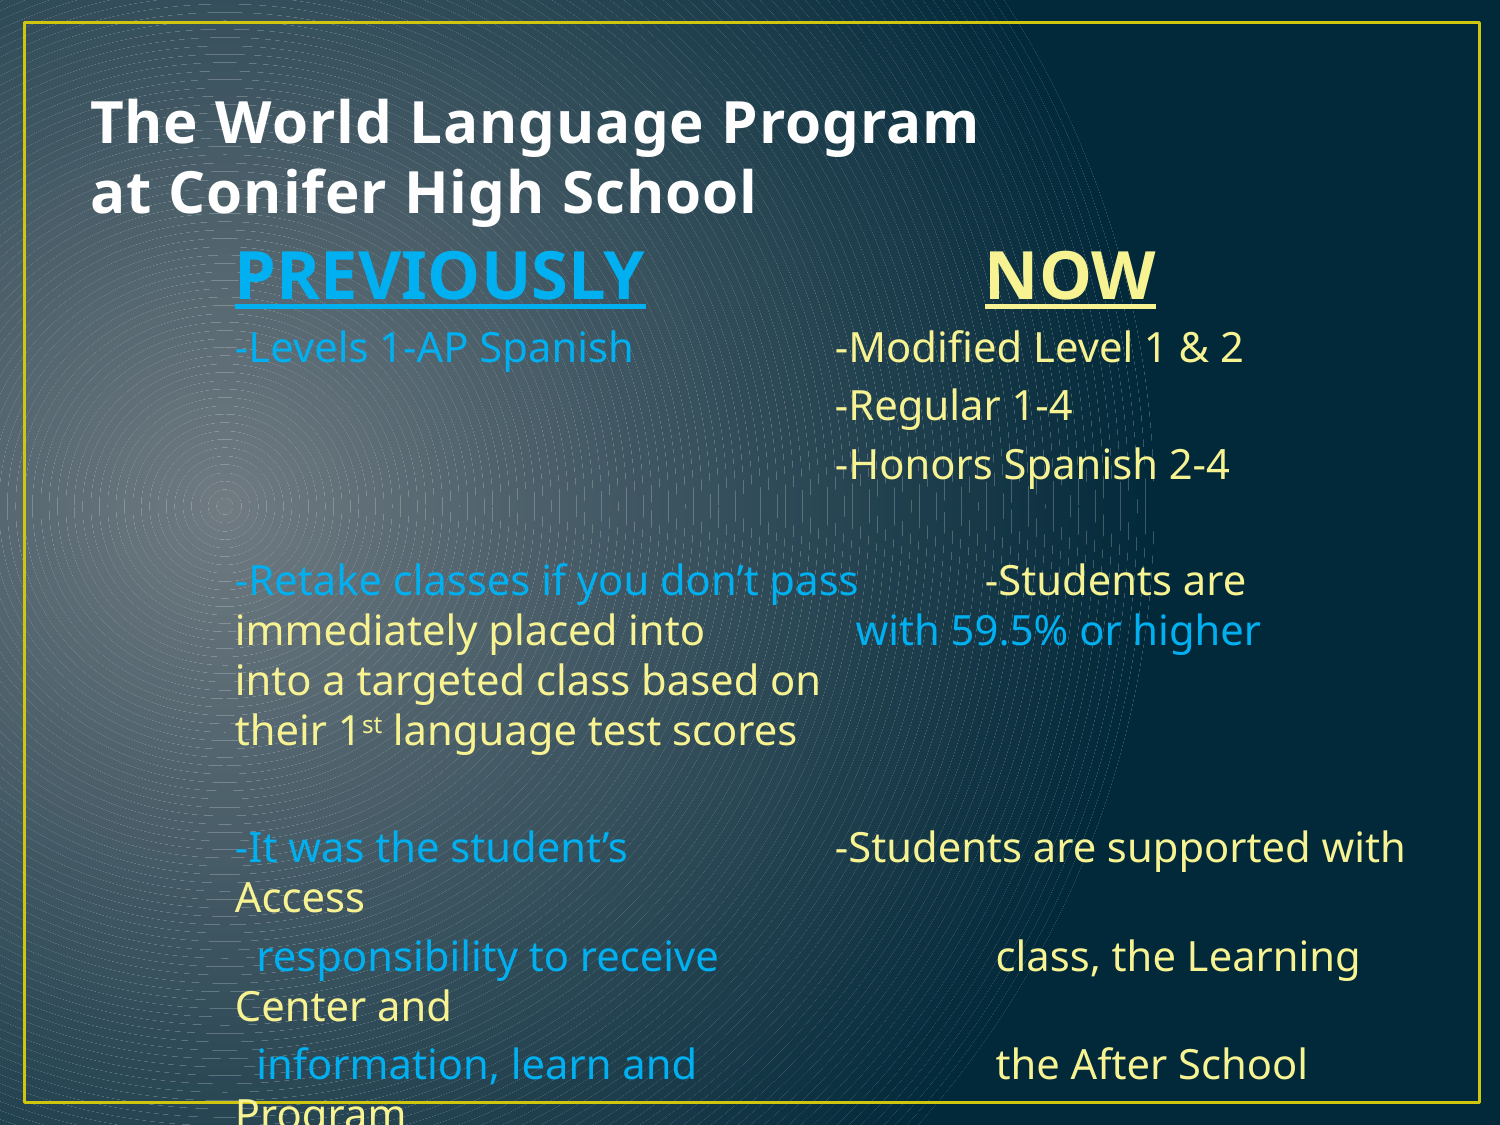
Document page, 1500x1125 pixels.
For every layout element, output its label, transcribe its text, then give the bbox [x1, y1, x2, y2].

list PREVIOUSLY NOW -Levels 1-AP Spanish -Modified Level 1 & 2 -Regular 1-4 -Honors Spanish 2-4 -Retake classes if you don’t pass -Students are immediately placed into with 59.5% or higher into a targeted class based on their 1st language test scores -It was the student’s -Students are supported with Access responsibility to receive class, the Learning Center and information, learn and the After School Program get extra help if needed (all different tiers of RTI) [62, 224, 1500, 1125]
title The World Language Program at Conifer High School [75, 45, 1425, 224]
